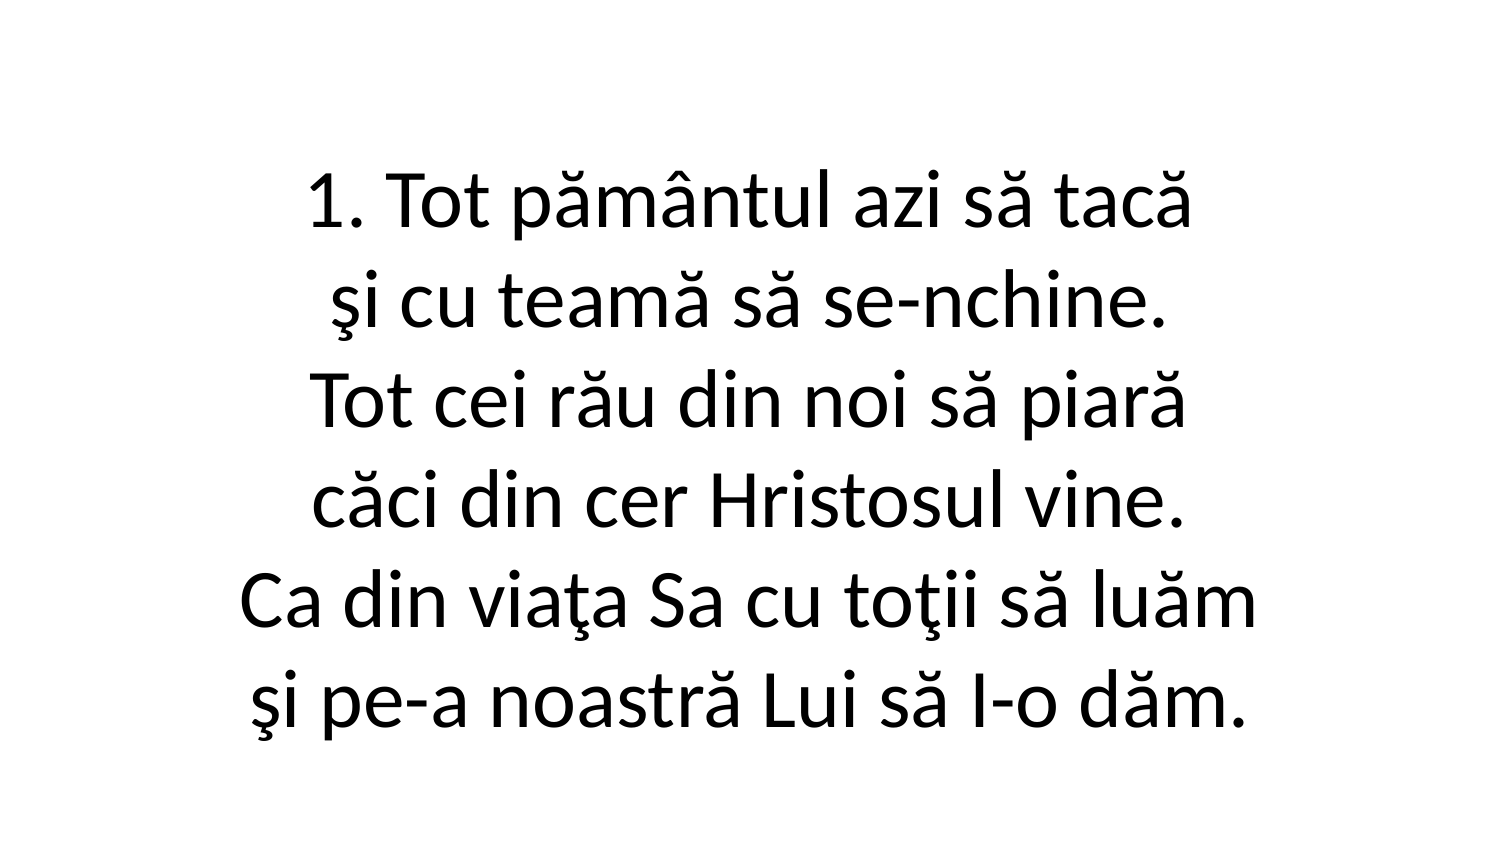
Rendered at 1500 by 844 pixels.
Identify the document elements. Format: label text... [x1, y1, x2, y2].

text_box 1. Tot pământul azi să tacă şi cu teamă să se-nchine. Tot cei rău din noi să piară căci din cer Hristosul vine. Ca din viaţa Sa cu toţii să luăm şi pe-a noastră Lui să I-o dăm. [224, 92, 1276, 752]
